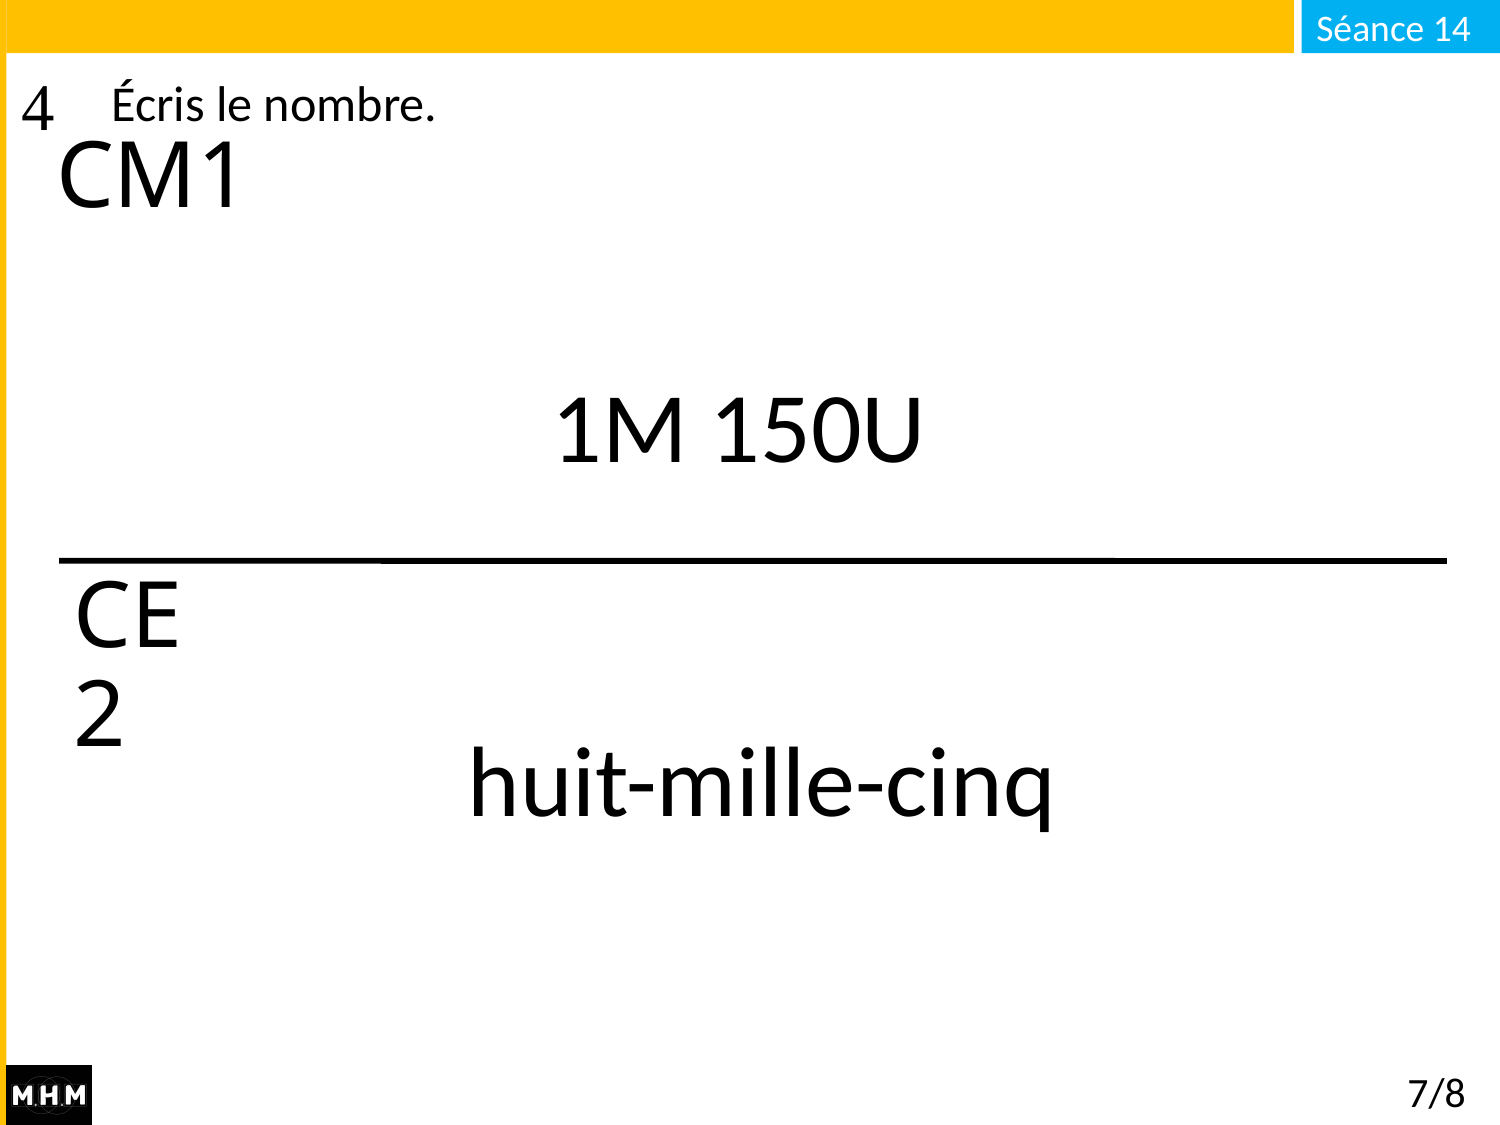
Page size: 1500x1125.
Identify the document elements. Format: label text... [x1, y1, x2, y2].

list 7/8 [1373, 1064, 1500, 1125]
title Écris le nombre. [96, 60, 473, 150]
text_box CM1 [41, 121, 266, 237]
text_box huit-mille-cinq [147, 708, 1377, 844]
text_box 1M 150U [374, 354, 1104, 490]
text_box CE2 [59, 561, 237, 676]
picture [6, 1065, 92, 1125]
